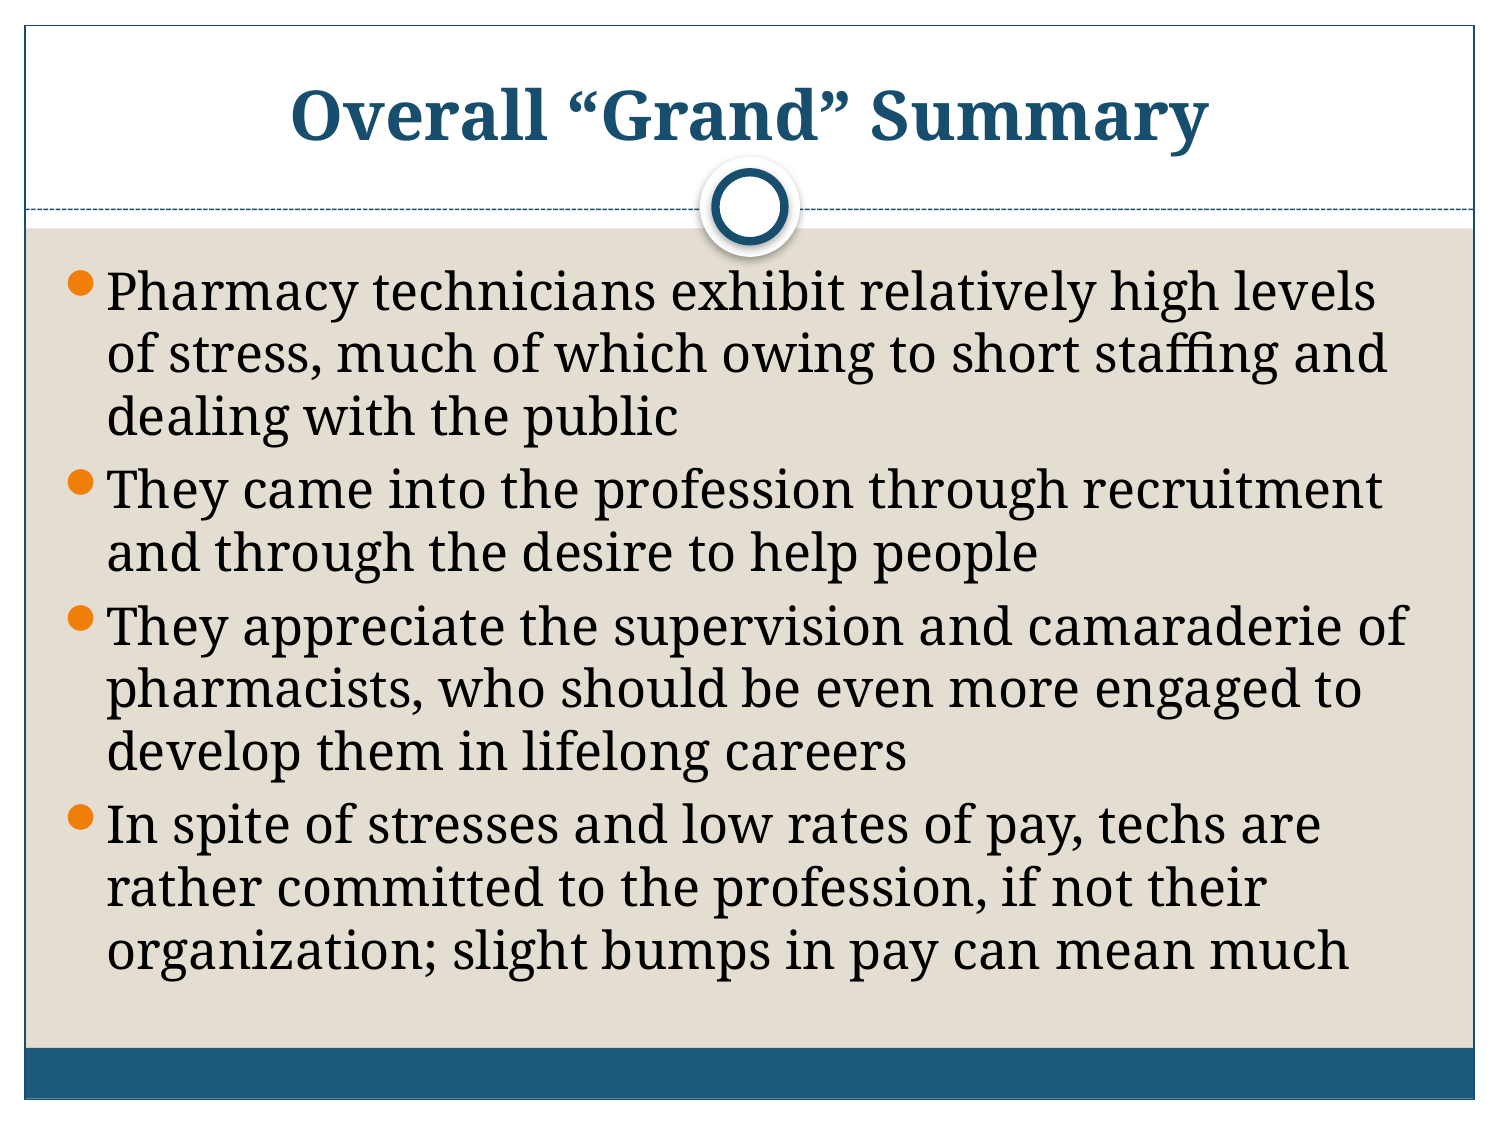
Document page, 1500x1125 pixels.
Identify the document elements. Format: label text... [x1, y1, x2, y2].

title Overall “Grand” Summary [49, 37, 1450, 162]
list Pharmacy technicians exhibit relatively high levels of stress, much of which owing to short staffing and dealing with the public They came into the profession through recruitment and through the desire to help people They appreciate the supervision and camaraderie of pharmacists, who should be even more engaged to develop them in lifelong careers In spite of stresses and low rates of pay, techs are rather committed to the profession, if not their organization; slight bumps in pay can mean much [49, 250, 1445, 1001]
